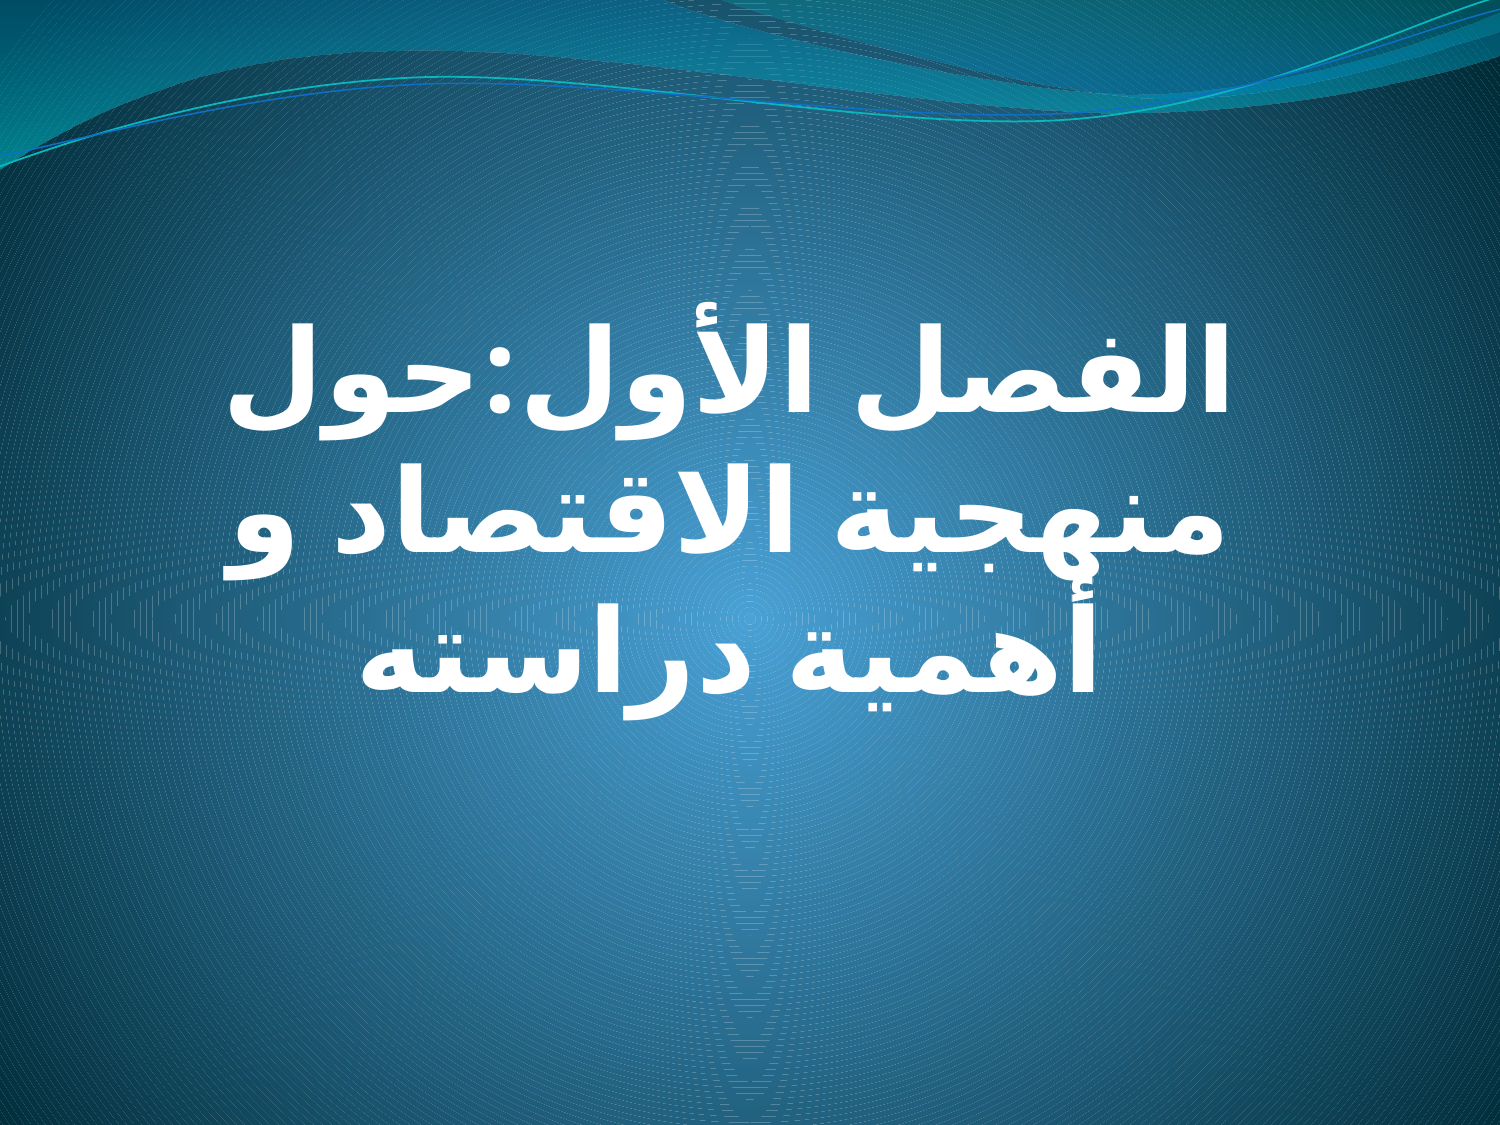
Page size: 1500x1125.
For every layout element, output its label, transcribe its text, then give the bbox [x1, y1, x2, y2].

title الفصل الأول:حول منهجية الاقتصاد و أهمية دراسته [87, 416, 1376, 716]
